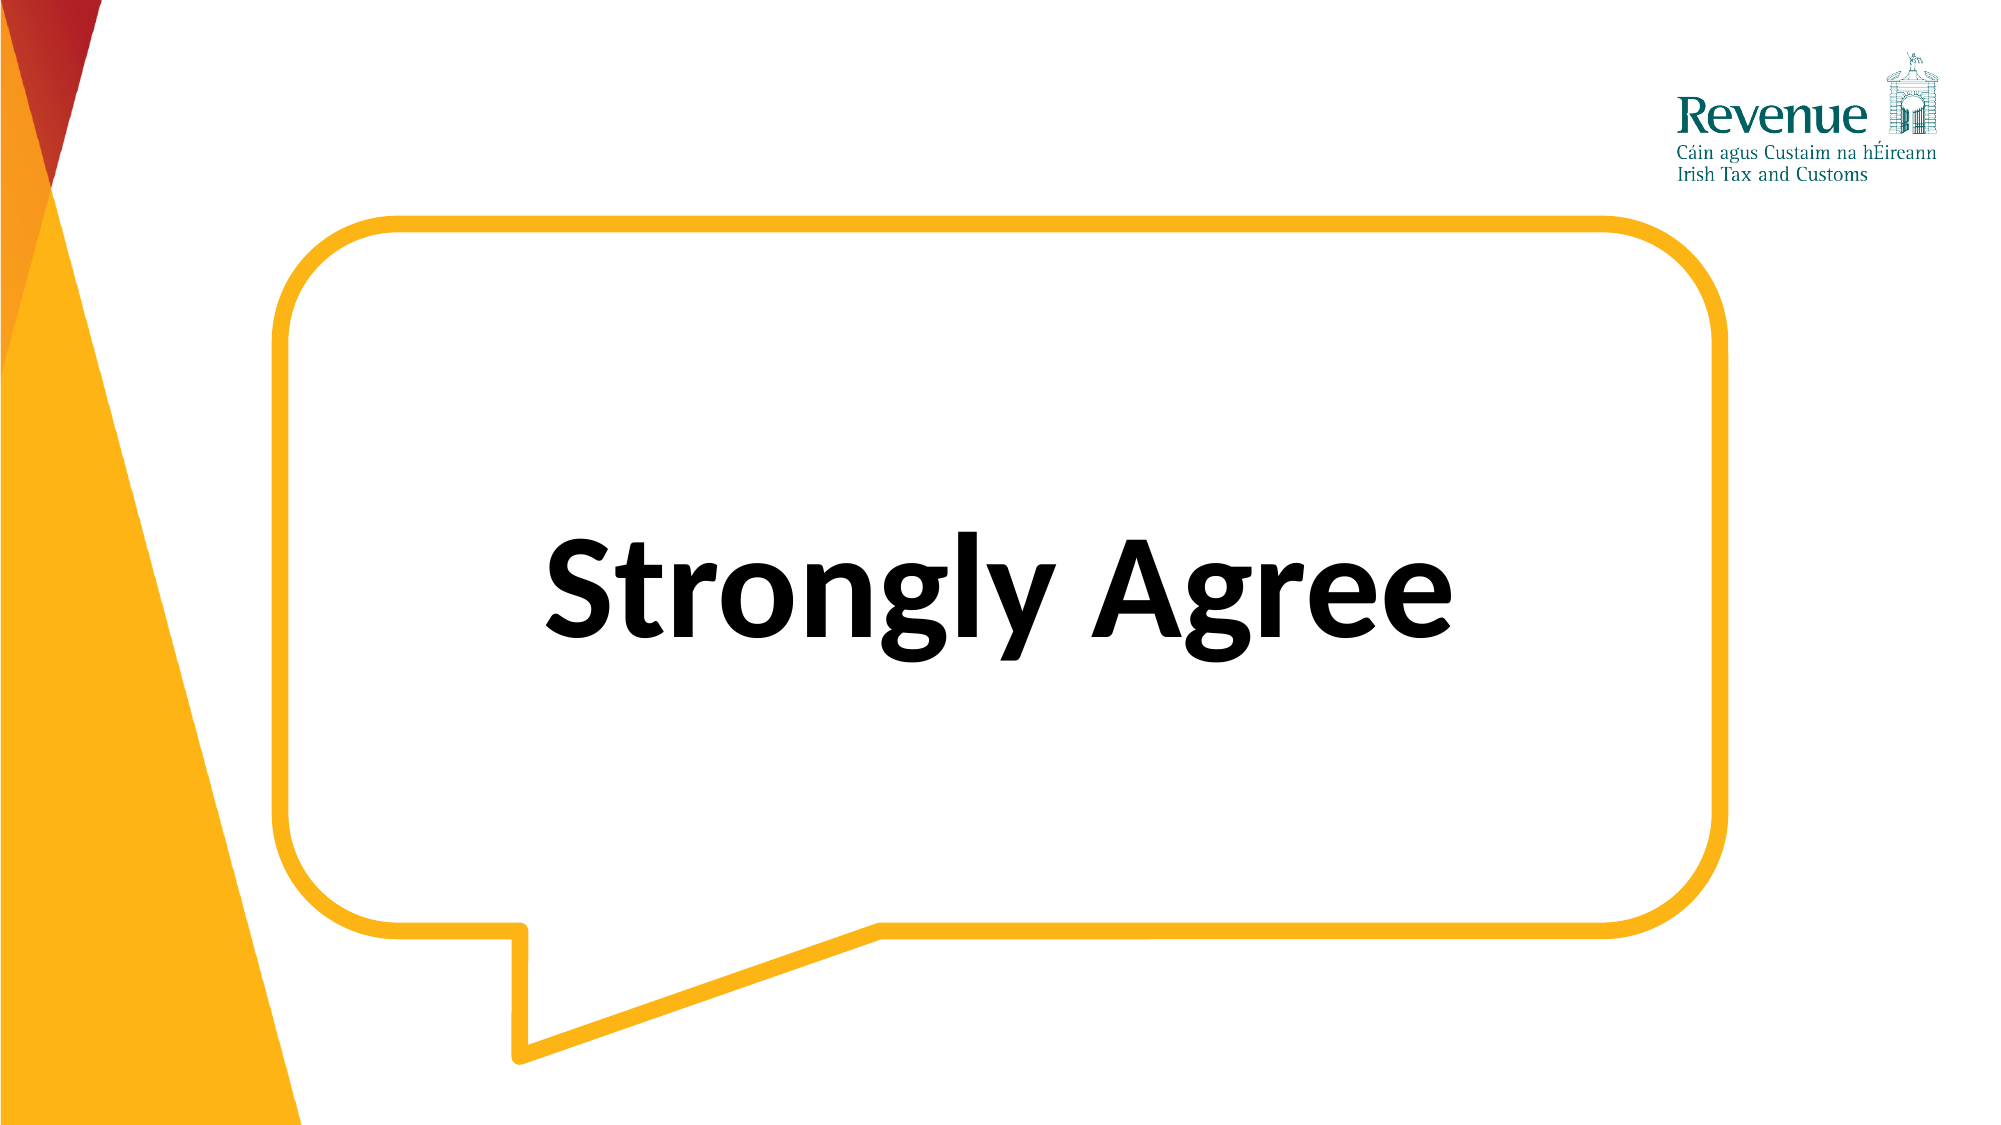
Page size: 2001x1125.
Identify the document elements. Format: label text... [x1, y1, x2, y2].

picture [1677, 52, 1939, 181]
picture [2, 1, 1592, 1125]
text_box Strongly Agree [279, 222, 1722, 1058]
